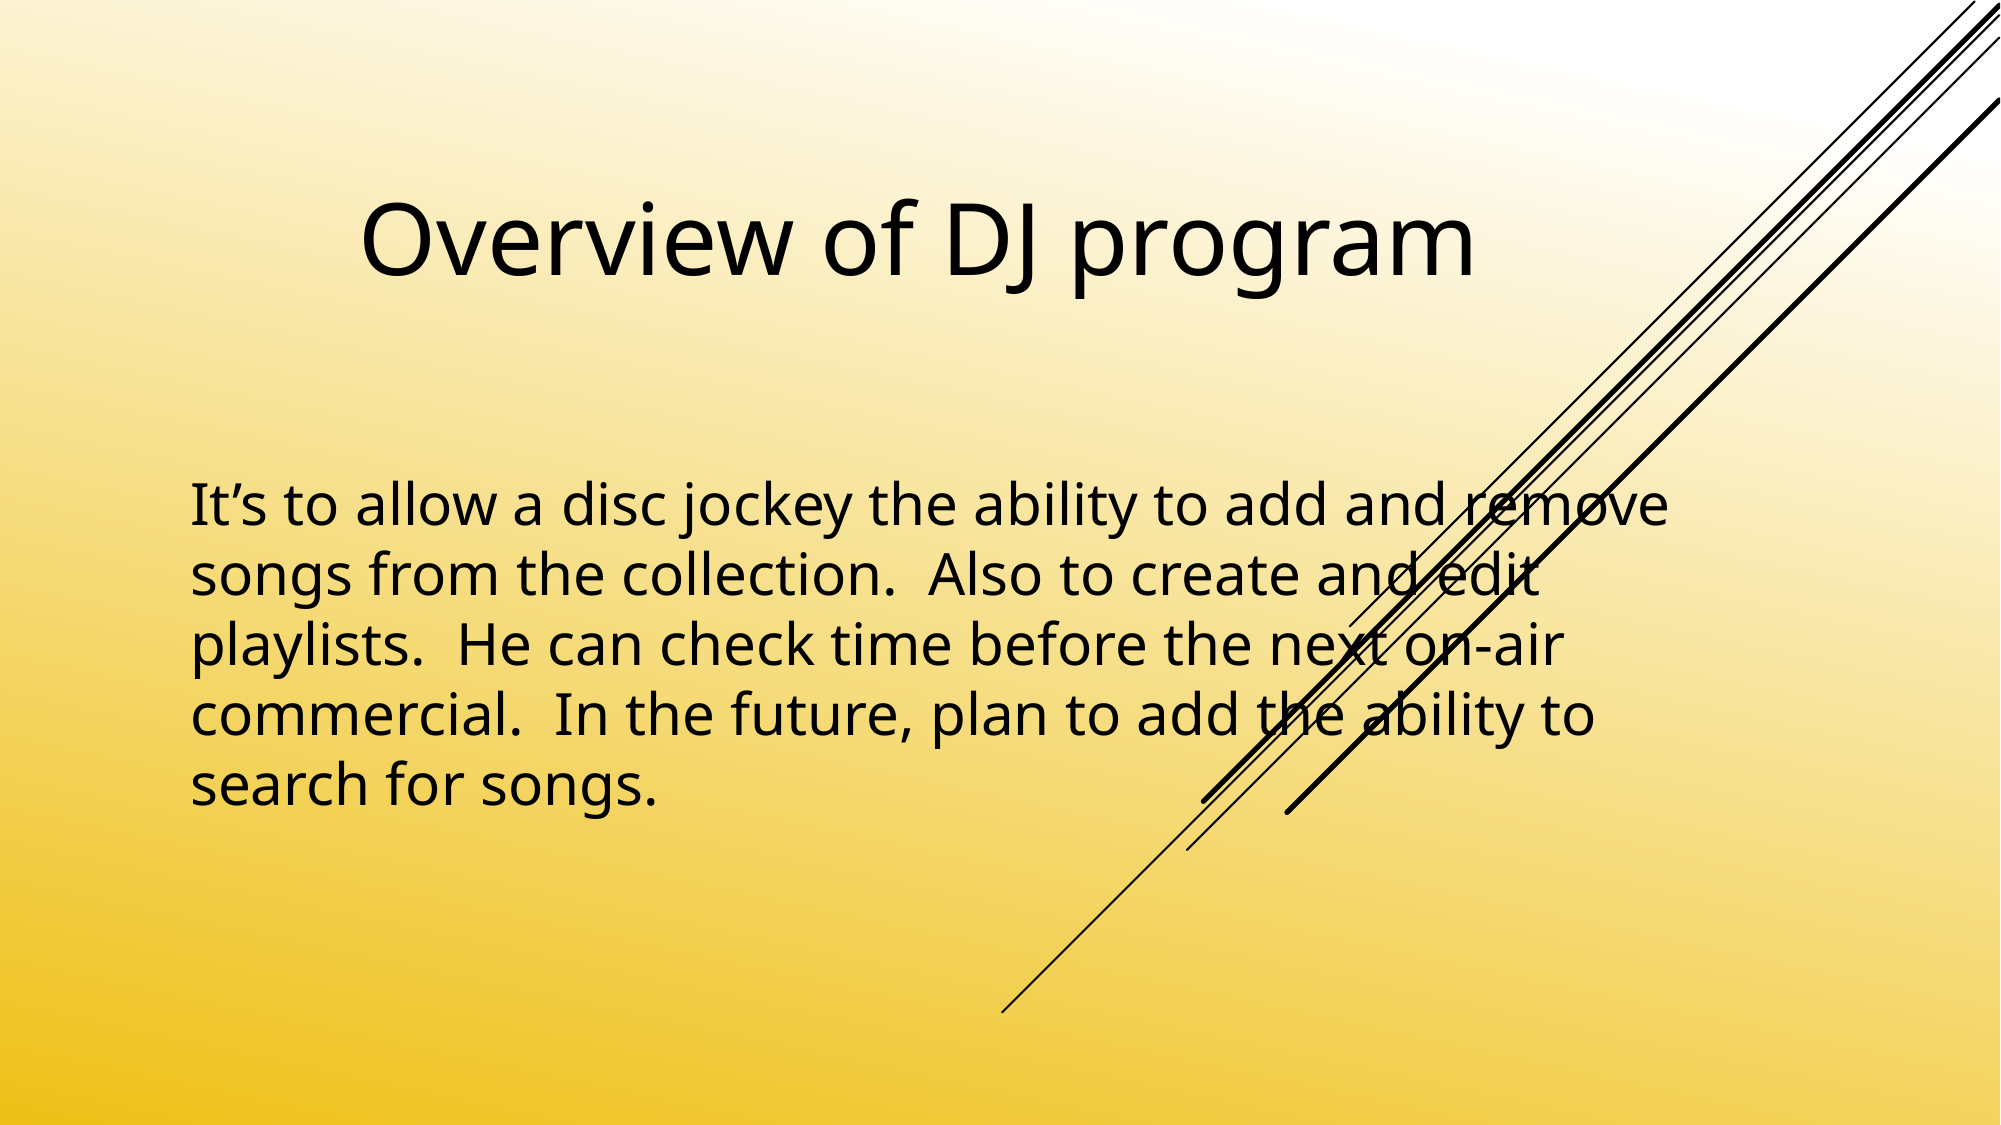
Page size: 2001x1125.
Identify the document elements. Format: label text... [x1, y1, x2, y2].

subtitle It’s to allow a disc jockey the ability to add and remove songs from the collection. Also to create and edit playlists. He can check time before the next on-air commercial. In the future, plan to add the ability to search for songs. [175, 459, 1720, 779]
title Overview of DJ program [343, 0, 1657, 303]
